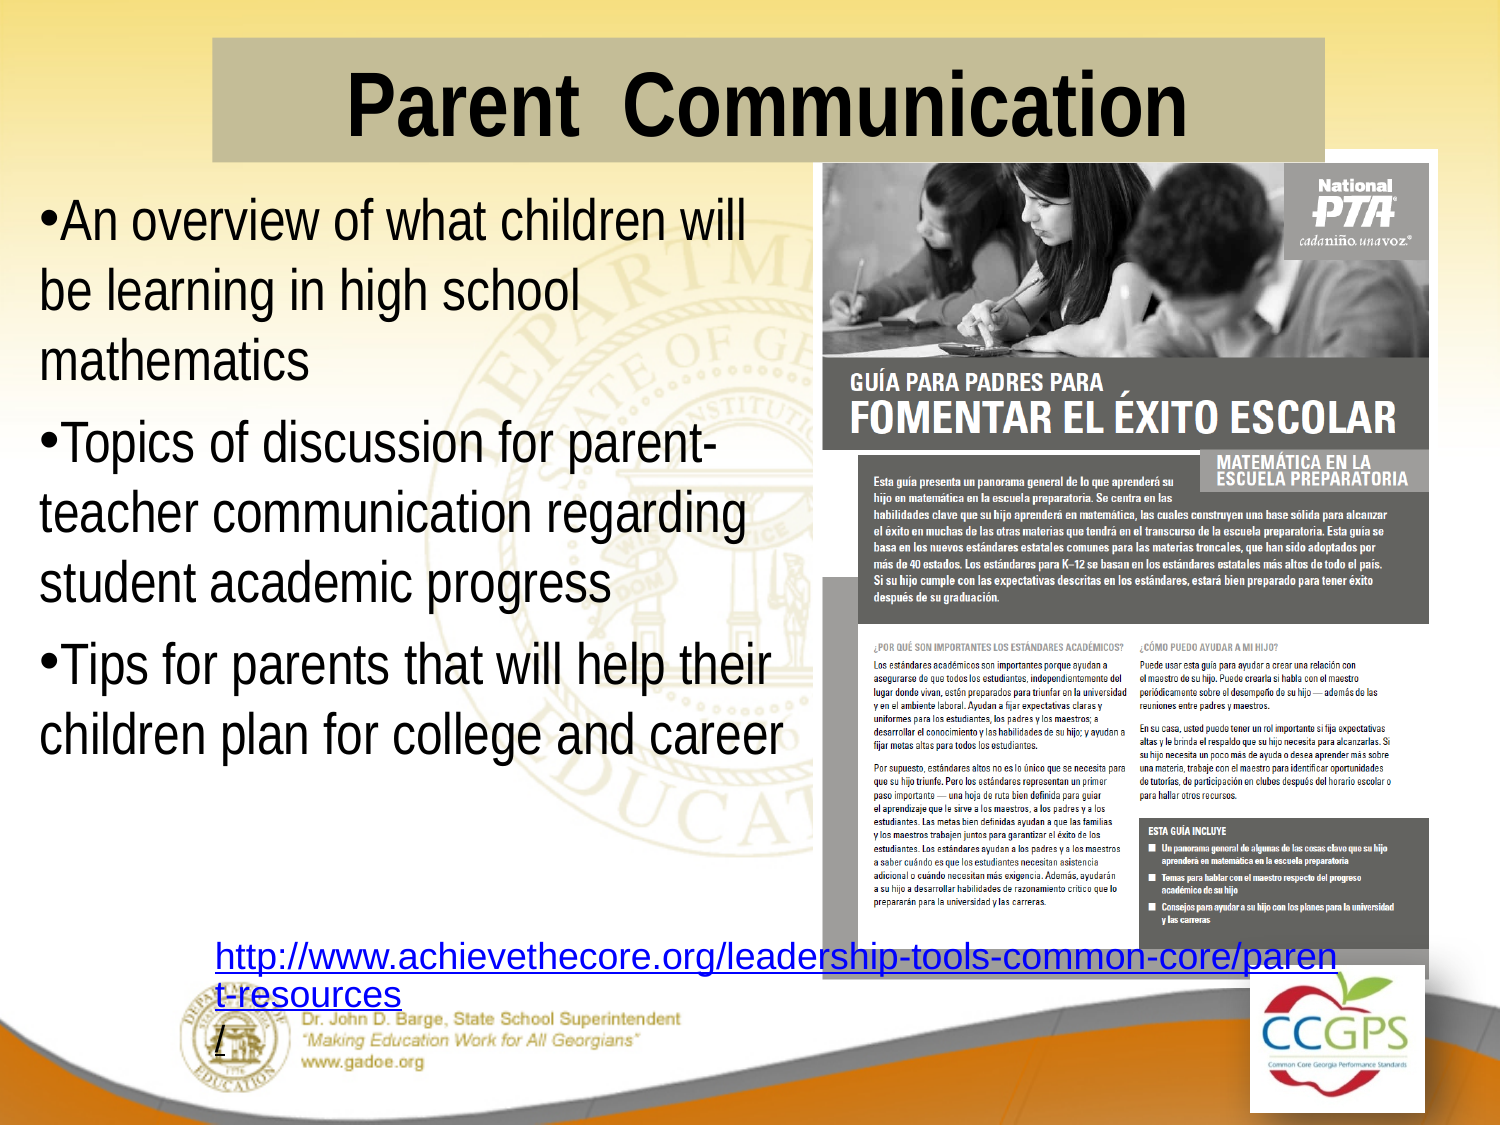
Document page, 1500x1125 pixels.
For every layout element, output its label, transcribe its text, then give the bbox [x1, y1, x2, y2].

text_box http://www.achievethecore.org/leadership-tools-common-core/parent-resources/ [200, 924, 1244, 1030]
picture [0, 0, 1500, 1125]
title Parent Communication [212, 37, 1326, 163]
subtitle An overview of what children will be learning in high school mathematics Topics of discussion for parent-teacher communication regarding student academic progress Tips for parents that will help their children plan for college and career [24, 174, 805, 1038]
